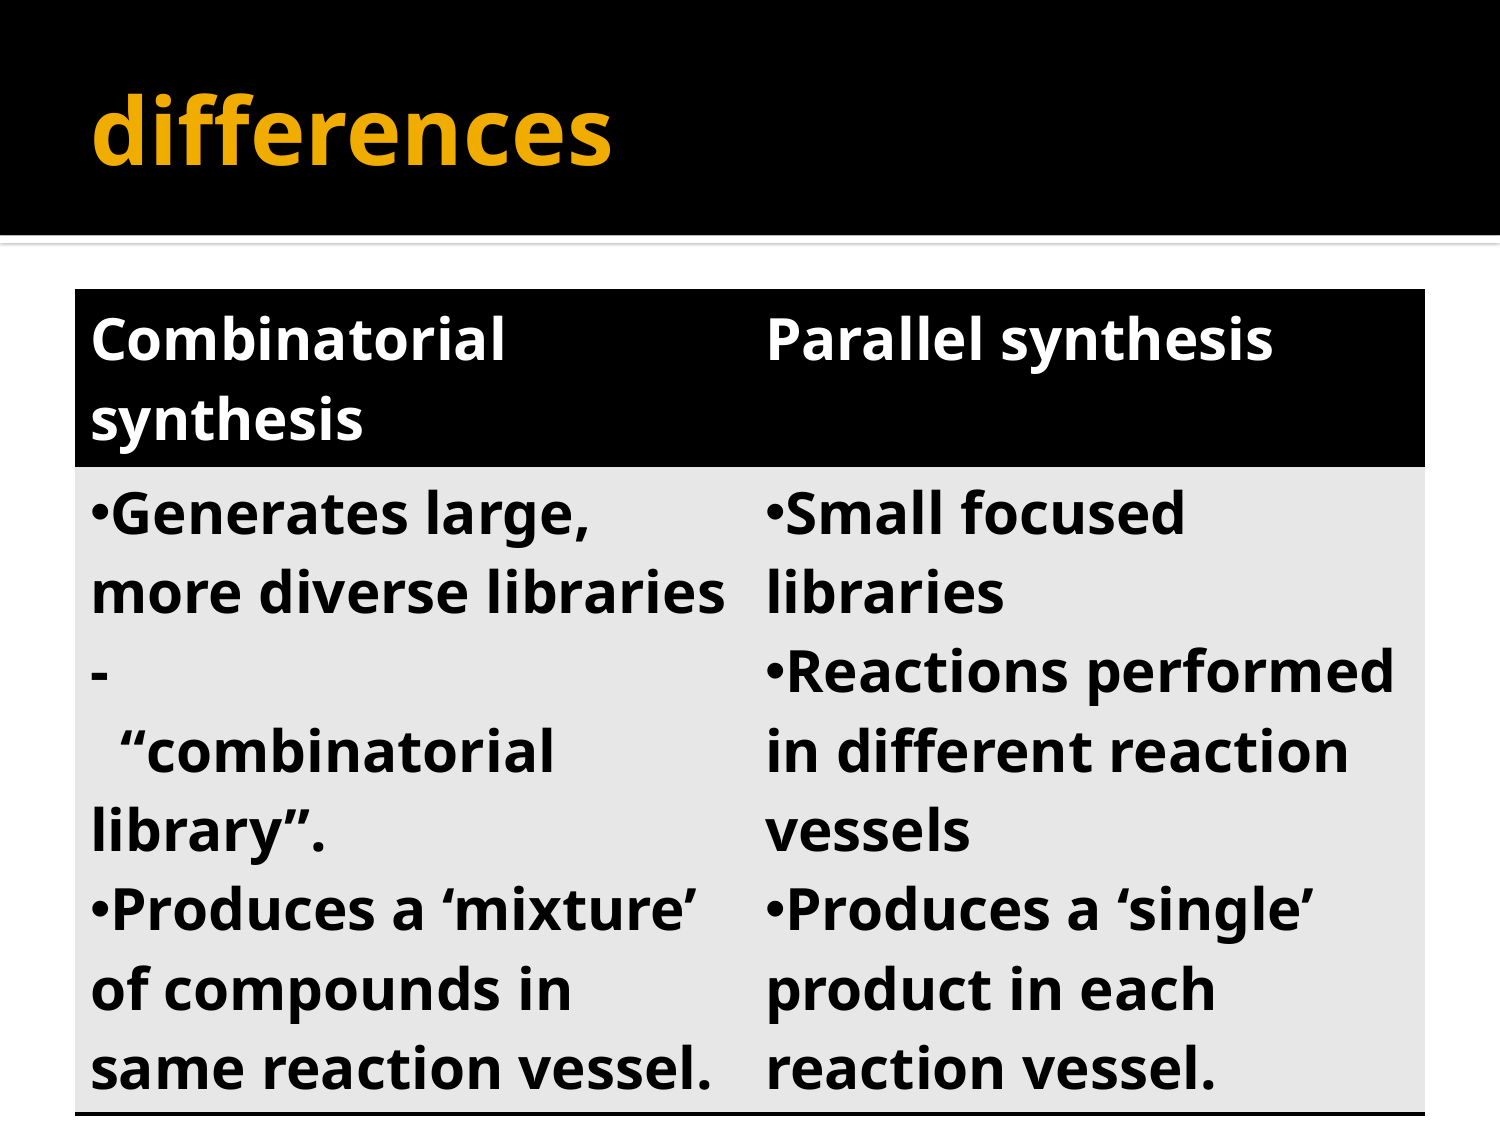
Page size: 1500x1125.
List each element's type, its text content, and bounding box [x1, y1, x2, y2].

table_cell Small focused libraries Reactions performed in different reaction vessels Produces a ‘single’ product in each reaction vessel. [750, 467, 1425, 1112]
table_header Combinatorial synthesis [75, 293, 750, 463]
title differences [75, 25, 1425, 231]
table_header Parallel synthesis [750, 293, 1425, 463]
table_cell Generates large, more diverse libraries - “combinatorial library”. Produces a ‘mixture’ of compounds in same reaction vessel. [75, 467, 750, 1112]
